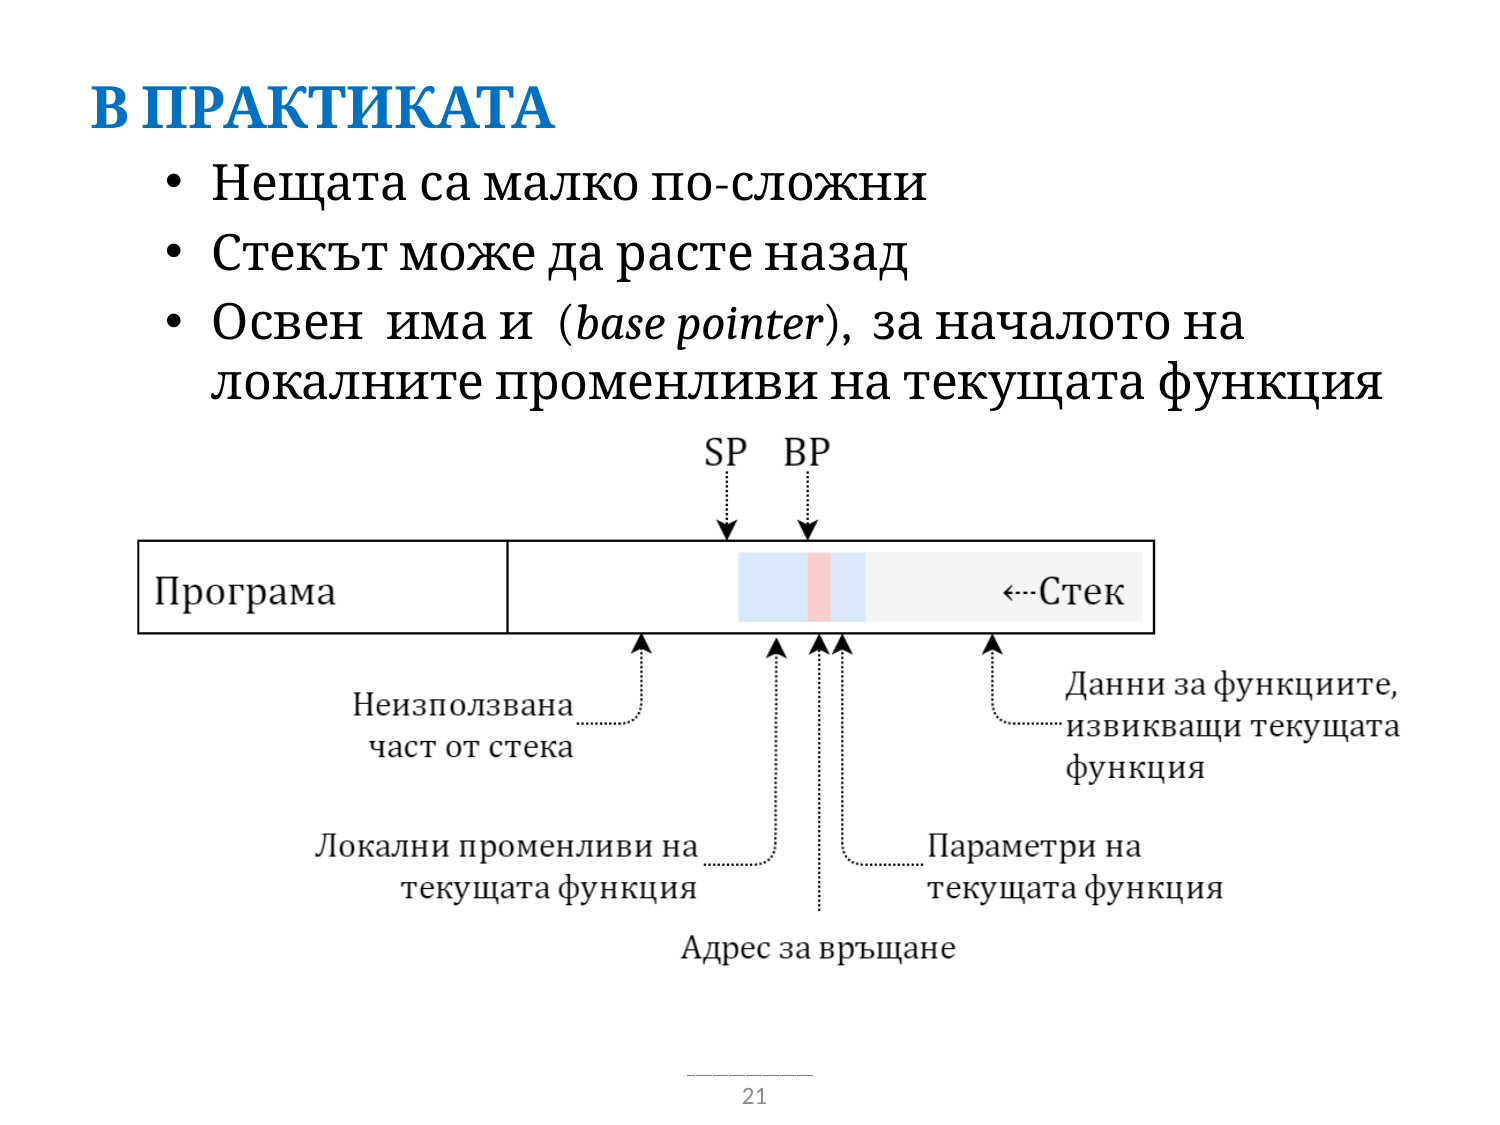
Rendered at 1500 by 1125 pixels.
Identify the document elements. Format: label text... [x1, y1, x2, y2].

slide_number 21 [579, 1065, 930, 1125]
picture [137, 424, 1411, 984]
